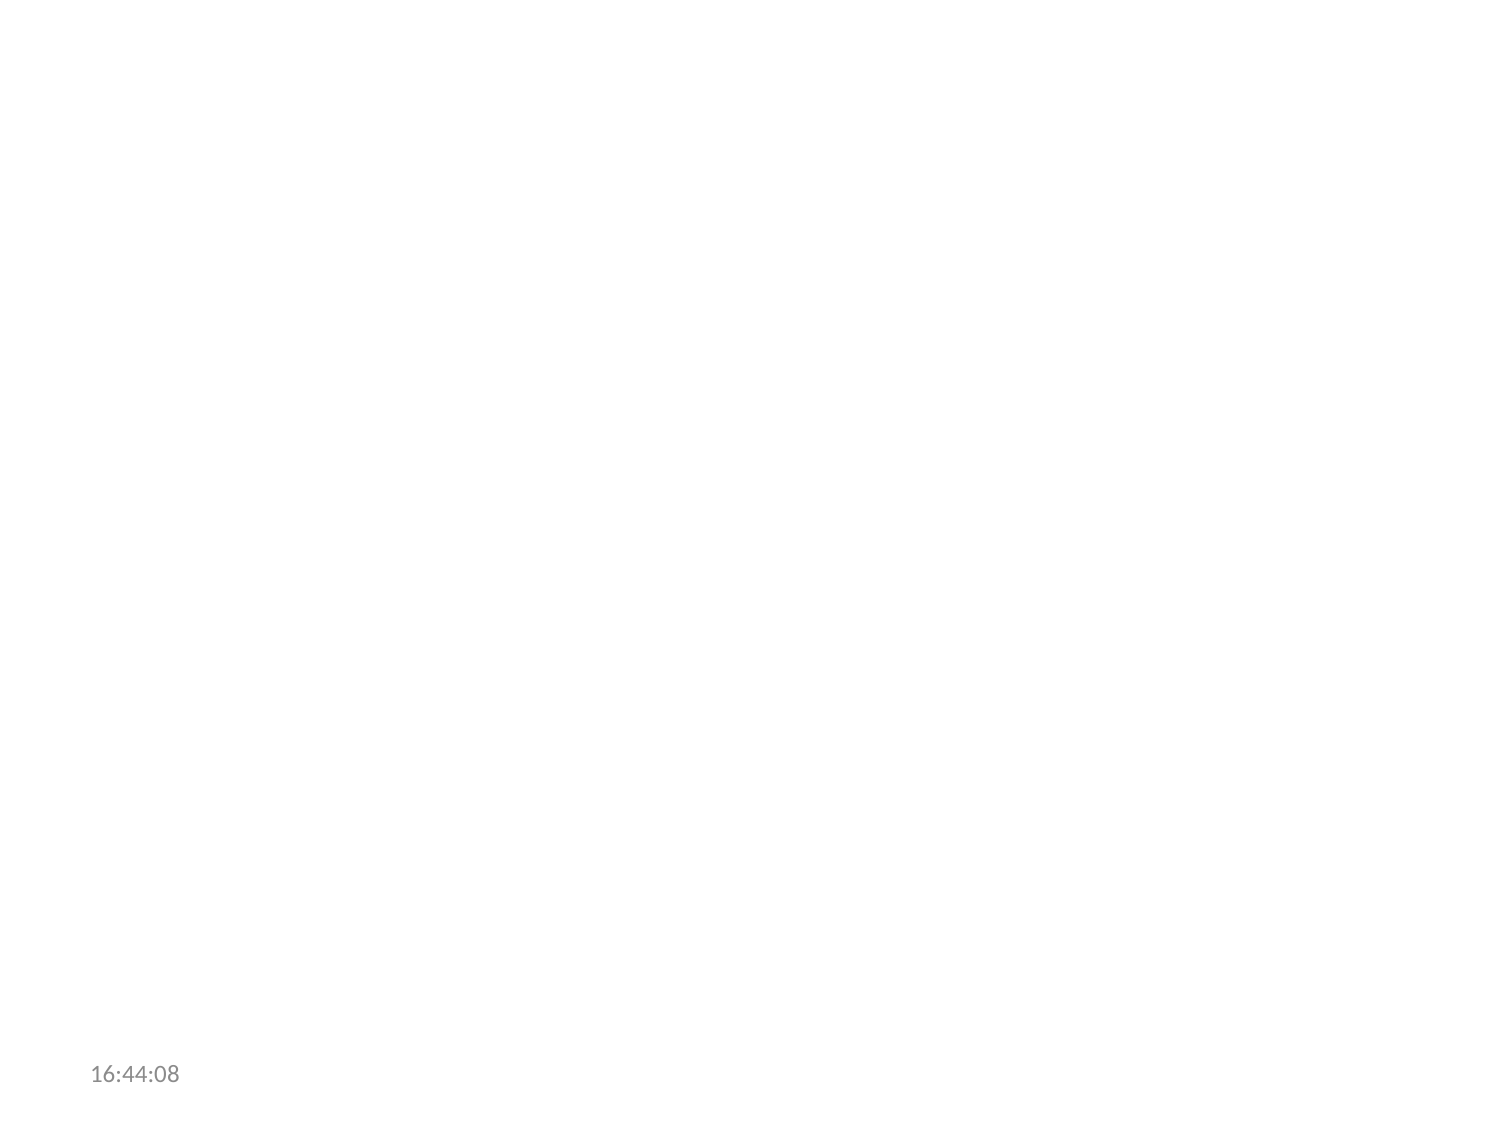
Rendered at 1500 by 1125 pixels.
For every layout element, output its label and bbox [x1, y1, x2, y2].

slide_number [75, 1042, 425, 1103]
